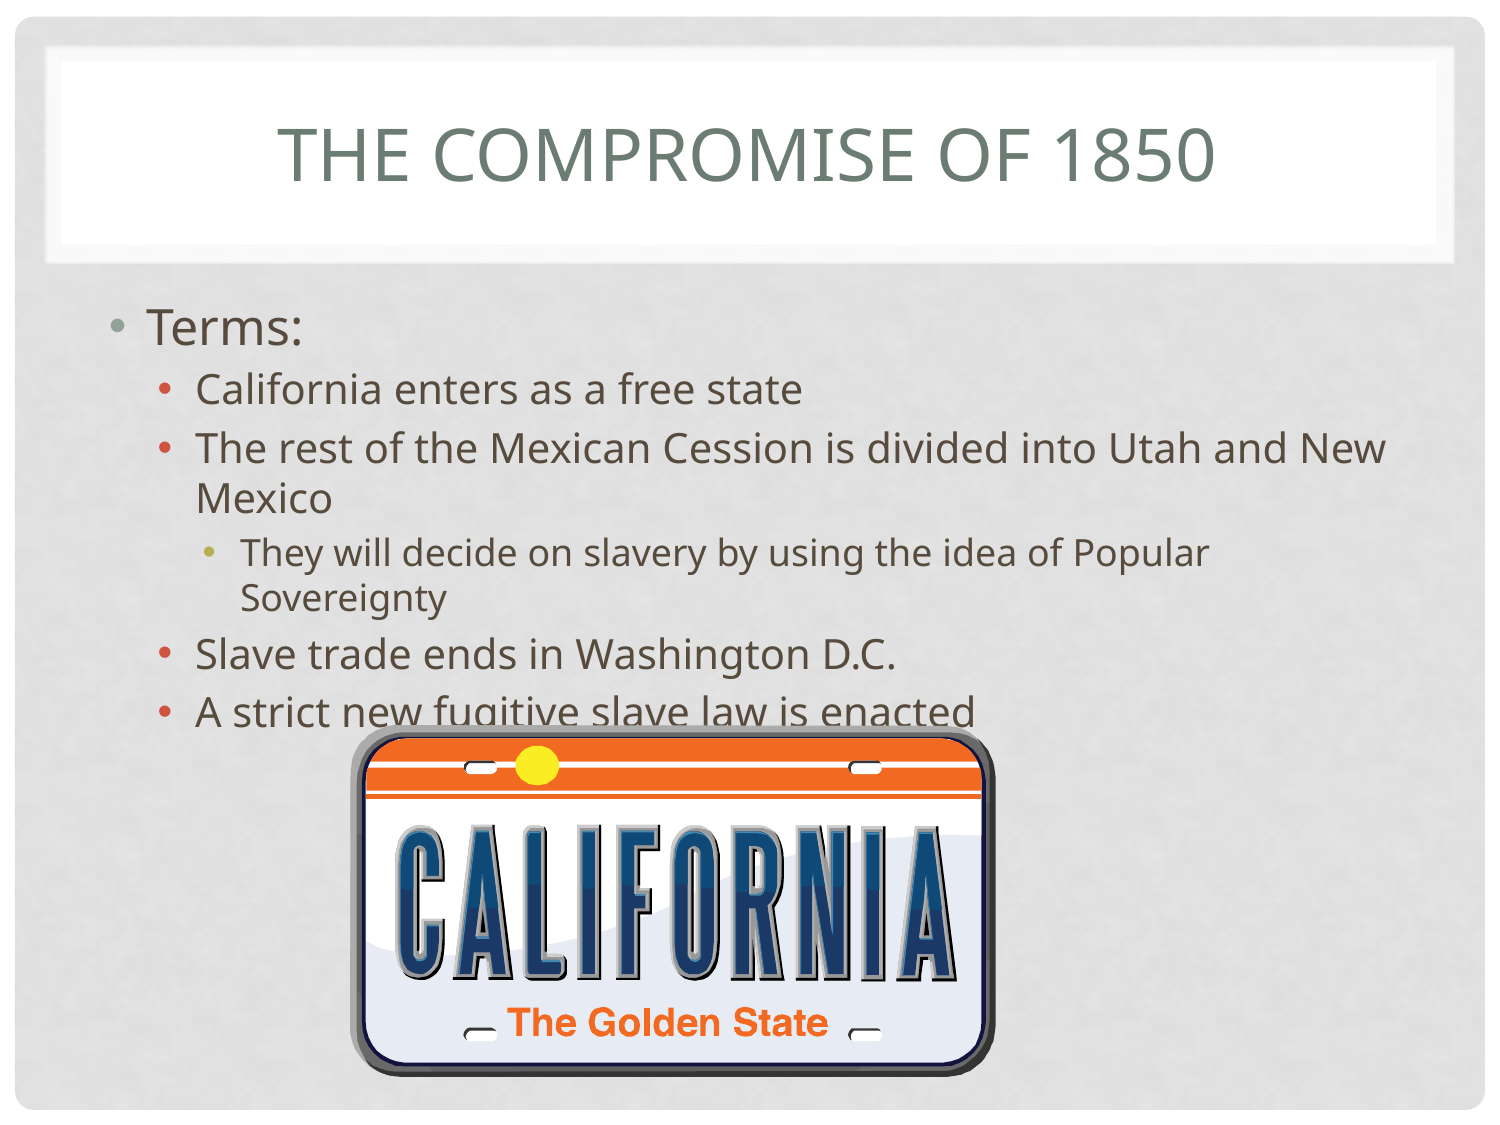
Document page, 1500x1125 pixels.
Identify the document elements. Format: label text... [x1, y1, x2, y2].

picture [349, 724, 996, 1078]
title The Compromise of 1850 [69, 66, 1425, 238]
list Terms: California enters as a free state The rest of the Mexican Cession is divided into Utah and New Mexico They will decide on slavery by using the idea of Popular Sovereignty Slave trade ends in Washington D.C. A strict new fugitive slave law is enacted [75, 287, 1425, 1005]
